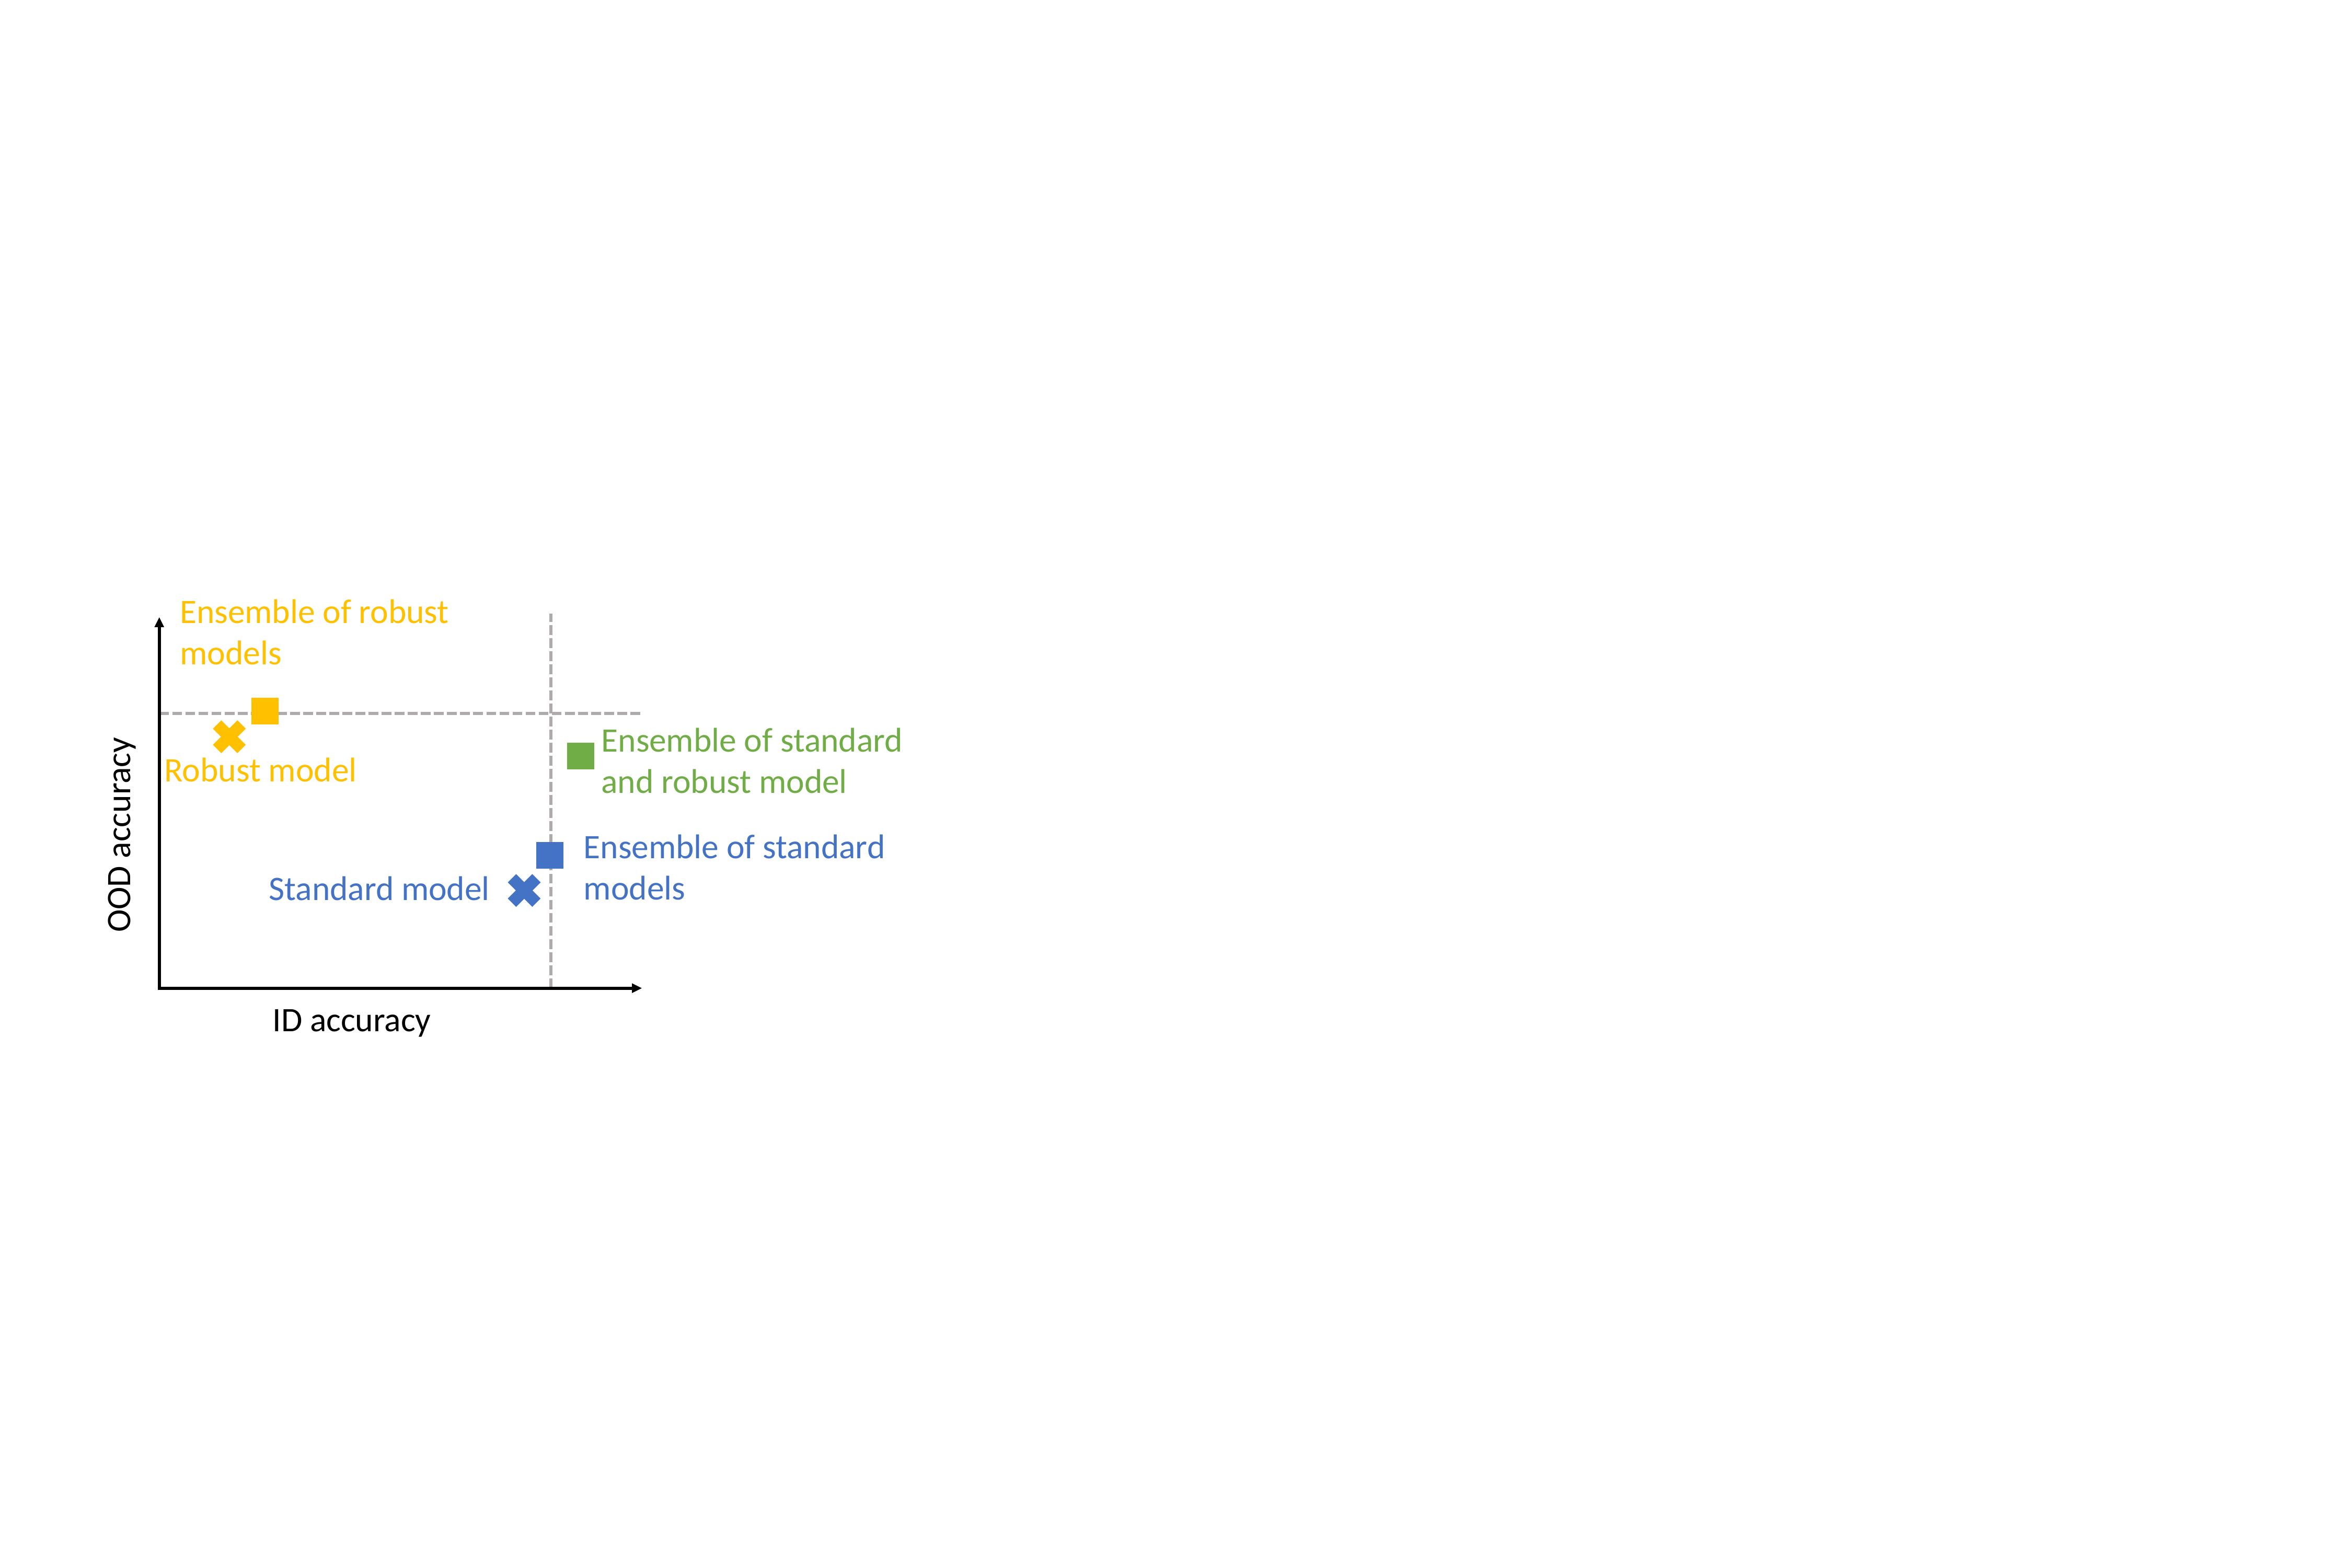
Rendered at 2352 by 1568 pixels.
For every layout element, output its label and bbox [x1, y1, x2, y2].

text_box [92, 508, 949, 1043]
